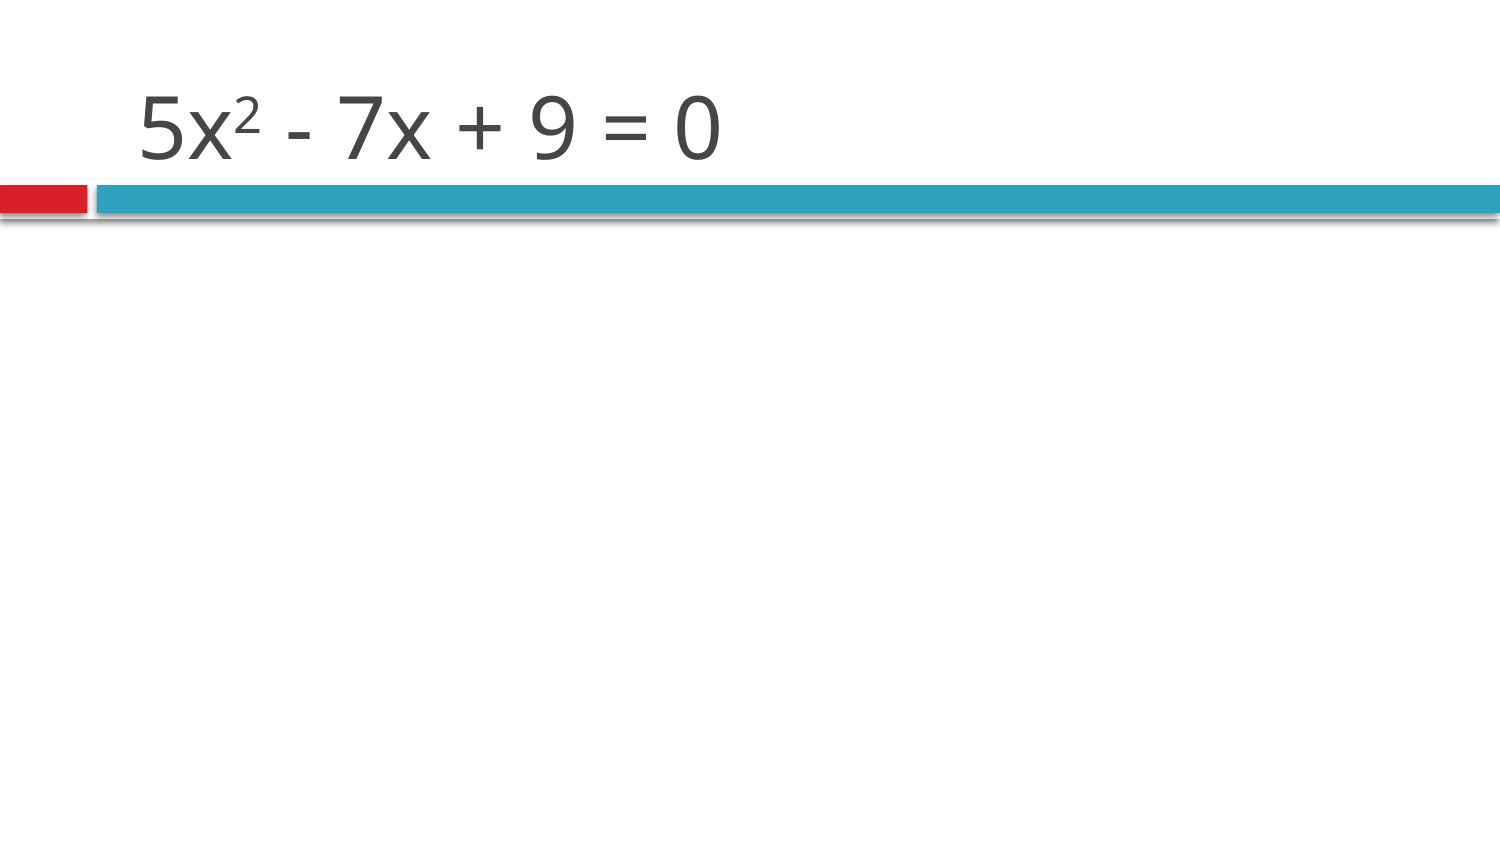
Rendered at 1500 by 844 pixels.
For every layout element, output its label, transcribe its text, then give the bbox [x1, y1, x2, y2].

title 5x2 - 7x + 9 = 0 [99, 19, 1438, 185]
